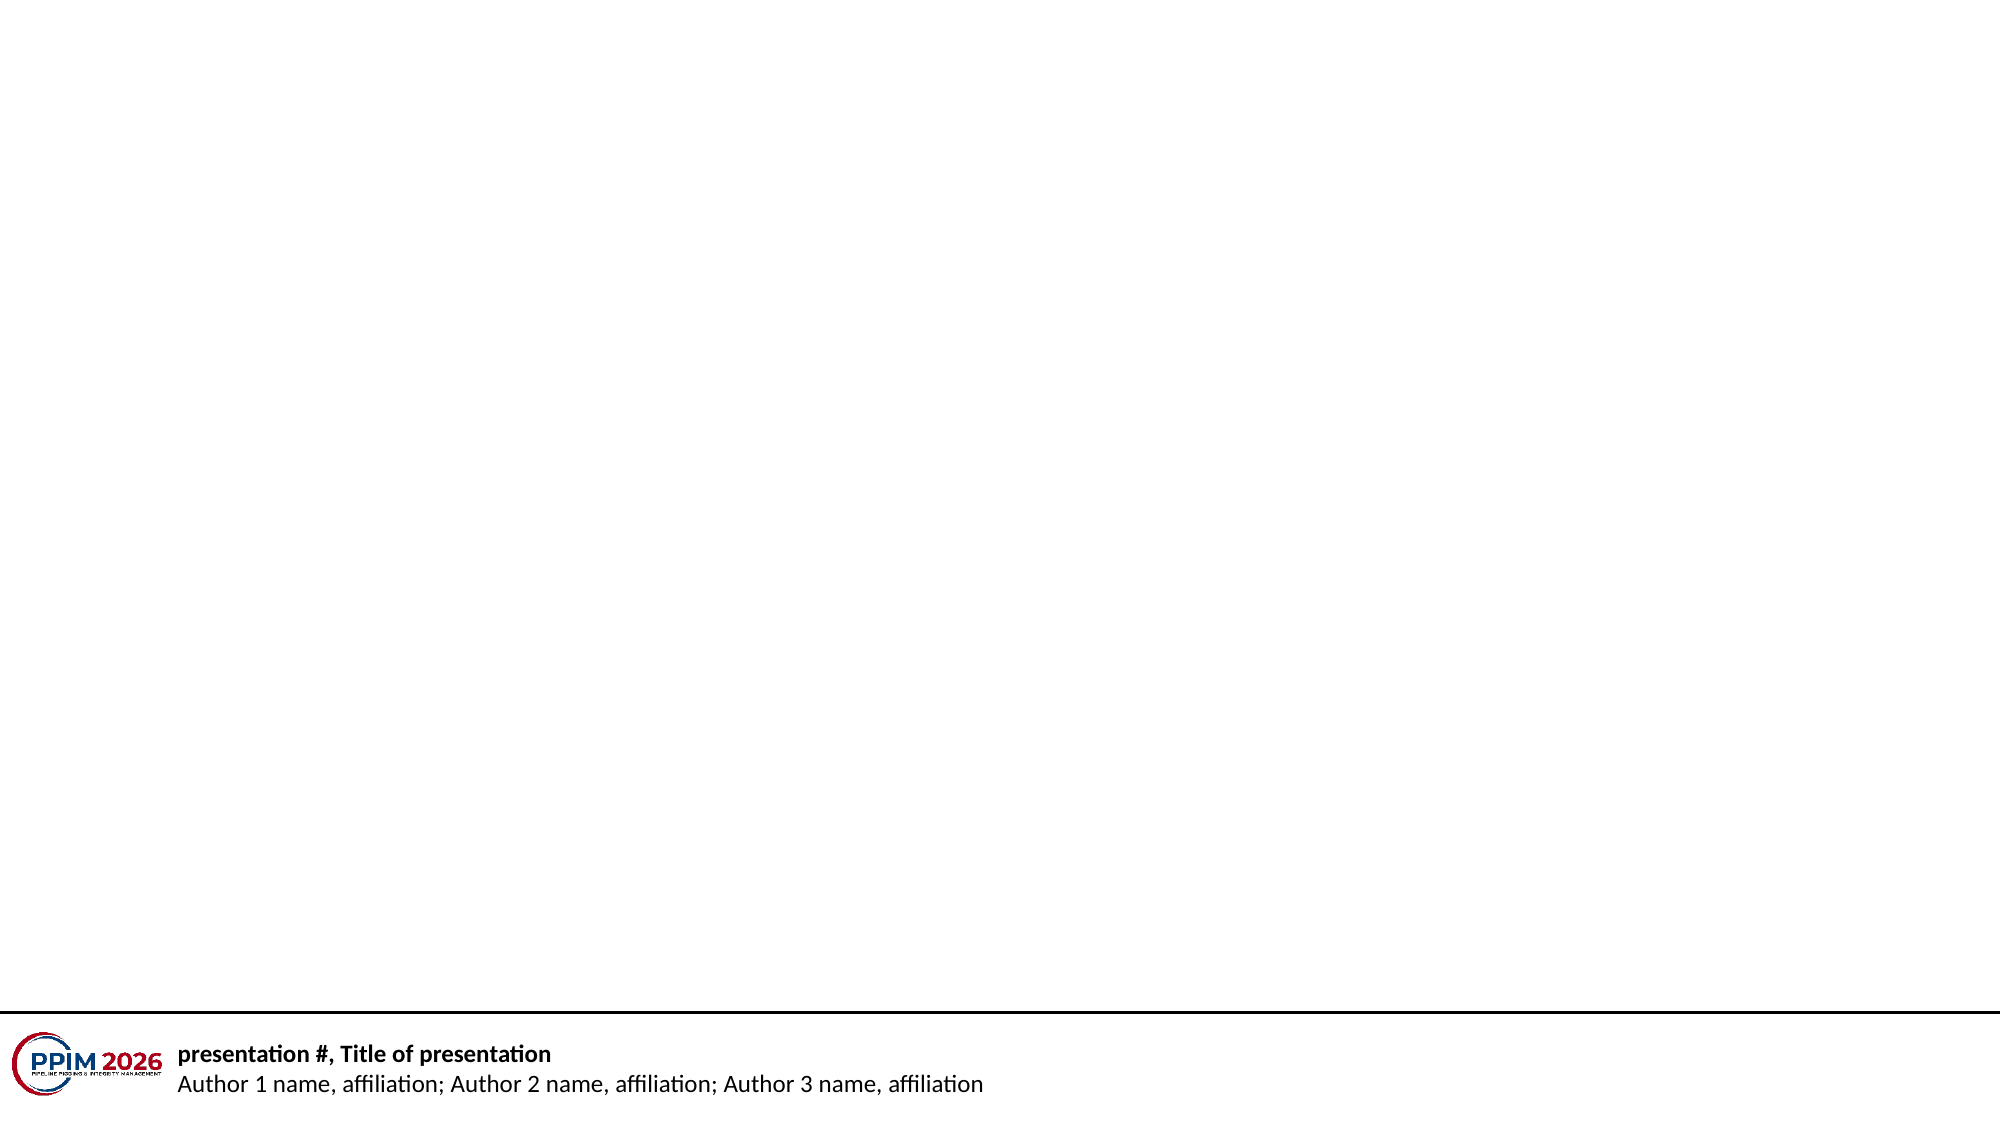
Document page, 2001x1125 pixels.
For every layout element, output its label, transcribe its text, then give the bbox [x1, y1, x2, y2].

text_box presentation #, Title of presentation Author 1 name, affiliation; Author 2 name, affiliation; Author 3 name, affiliation [170, 1029, 1470, 1105]
picture [9, 1027, 164, 1101]
